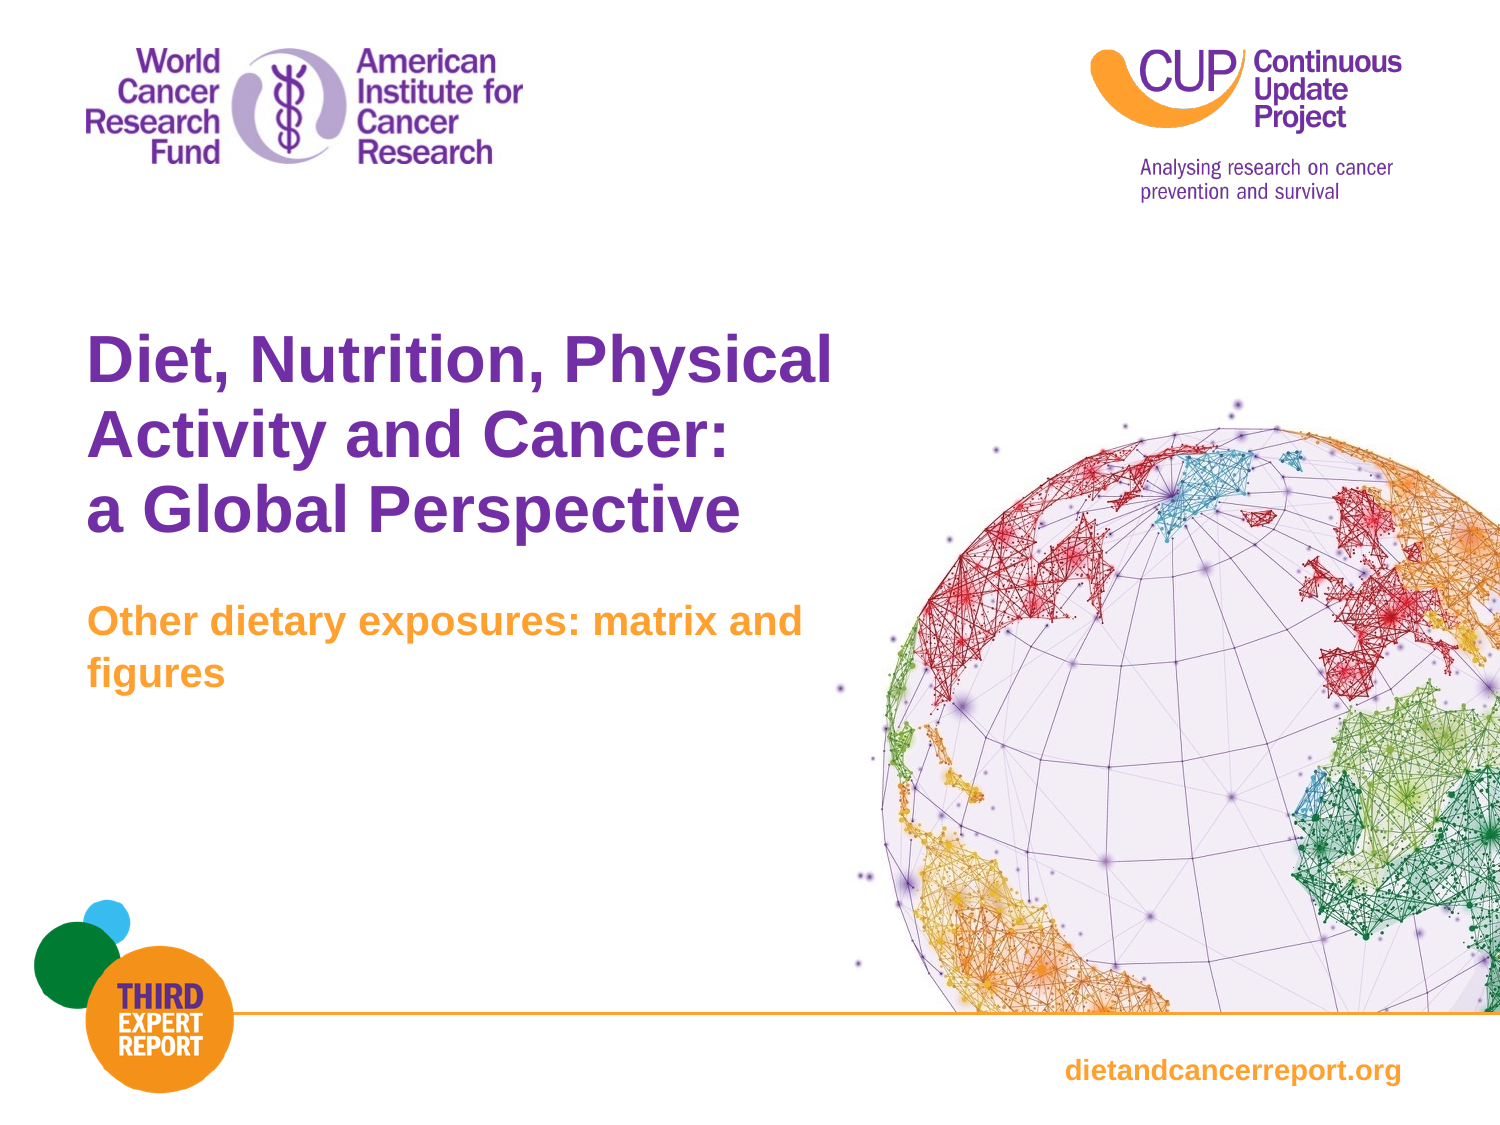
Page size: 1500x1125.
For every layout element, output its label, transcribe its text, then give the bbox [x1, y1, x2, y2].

list Other dietary exposures: matrix and figures [86, 595, 826, 711]
picture [1089, 48, 1403, 203]
picture [86, 48, 523, 164]
picture [833, 396, 1500, 1012]
picture [2, 865, 265, 1125]
